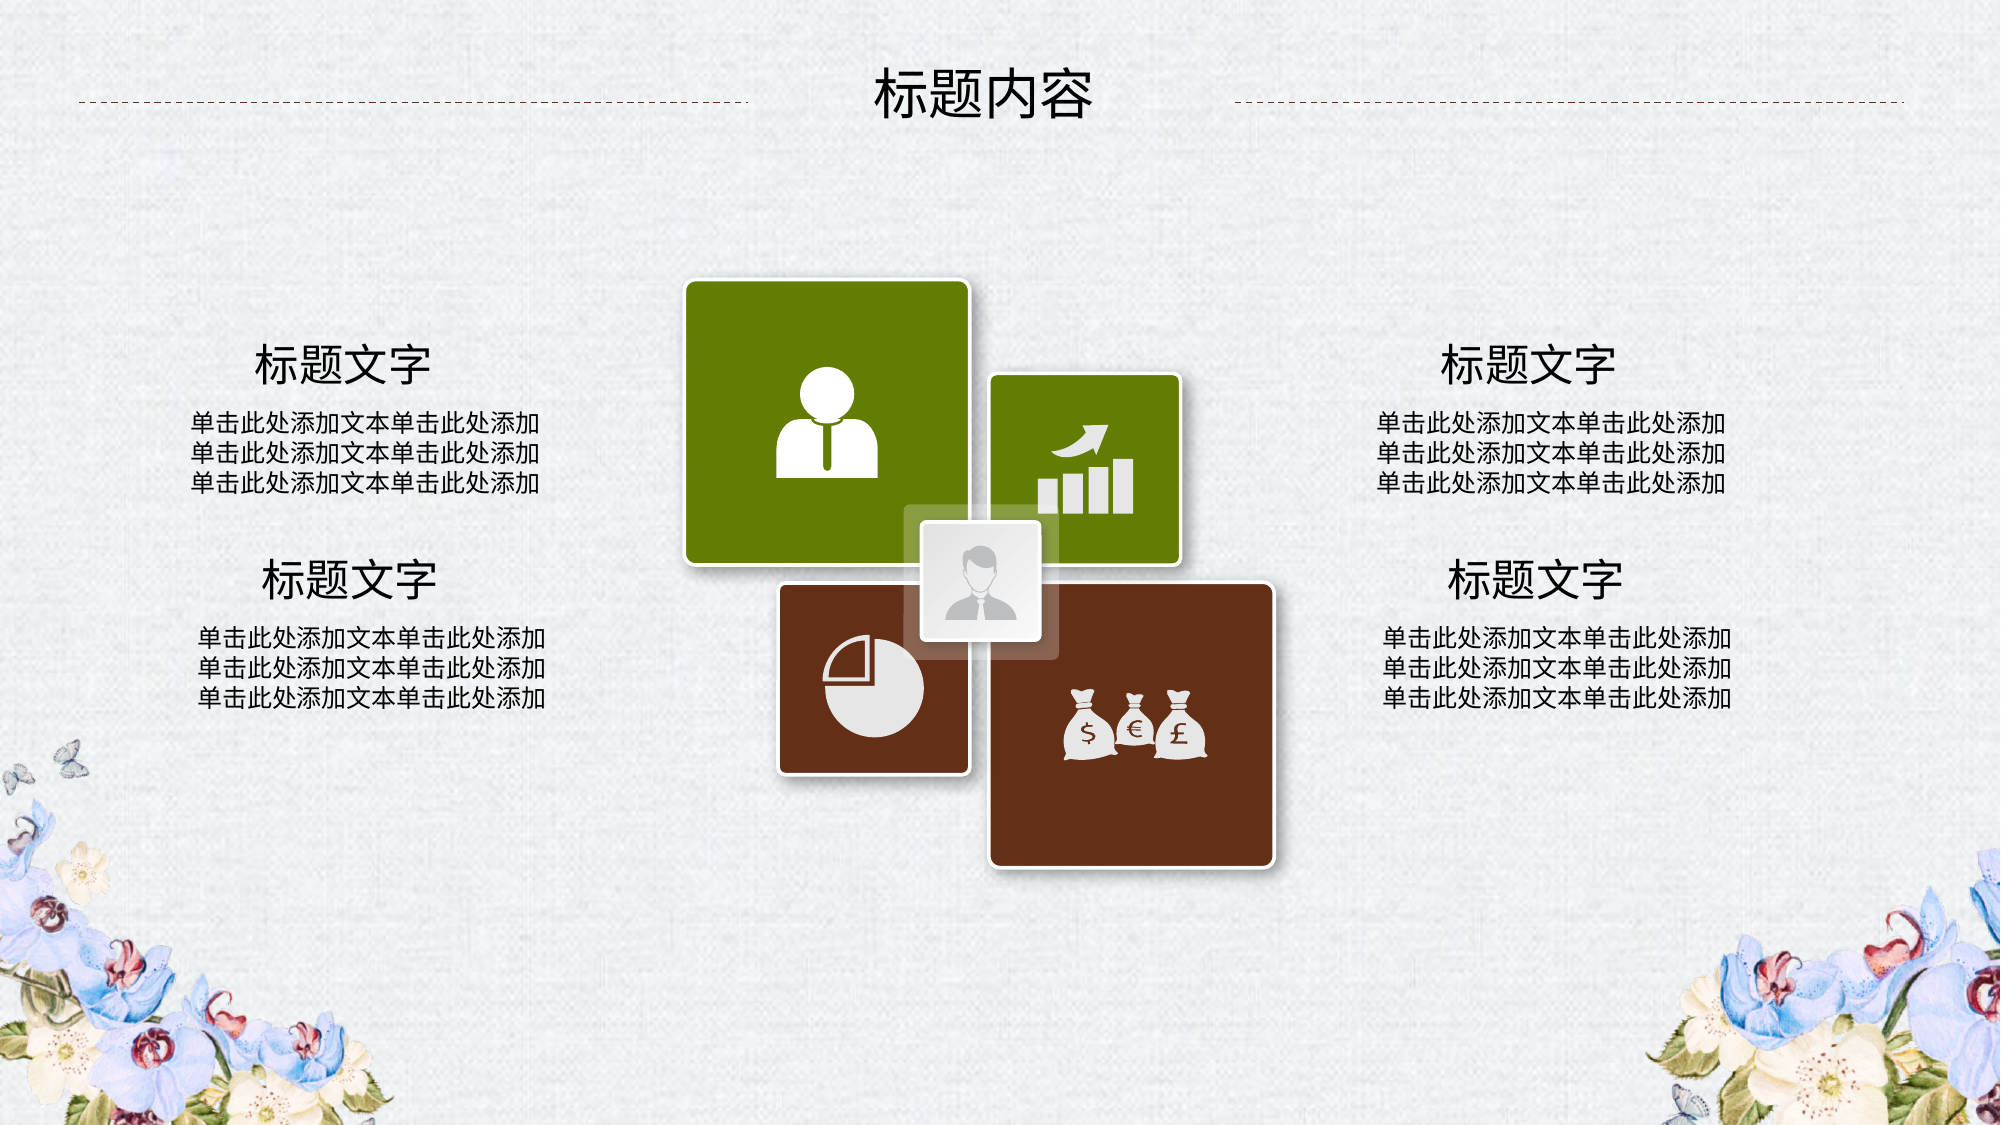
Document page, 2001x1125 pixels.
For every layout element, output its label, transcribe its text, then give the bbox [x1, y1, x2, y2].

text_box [190, 337, 578, 505]
text_box [777, 581, 971, 776]
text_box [1058, 686, 1209, 761]
text_box [902, 503, 1061, 661]
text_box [1376, 337, 1764, 508]
picture [0, 0, 2001, 1125]
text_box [822, 634, 924, 738]
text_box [776, 366, 878, 478]
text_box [1382, 552, 1770, 722]
text_box [987, 372, 1182, 567]
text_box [197, 552, 584, 722]
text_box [1037, 424, 1134, 514]
text_box [683, 278, 971, 567]
text_box [987, 581, 1276, 869]
text_box 标题内容 [811, 51, 1158, 133]
